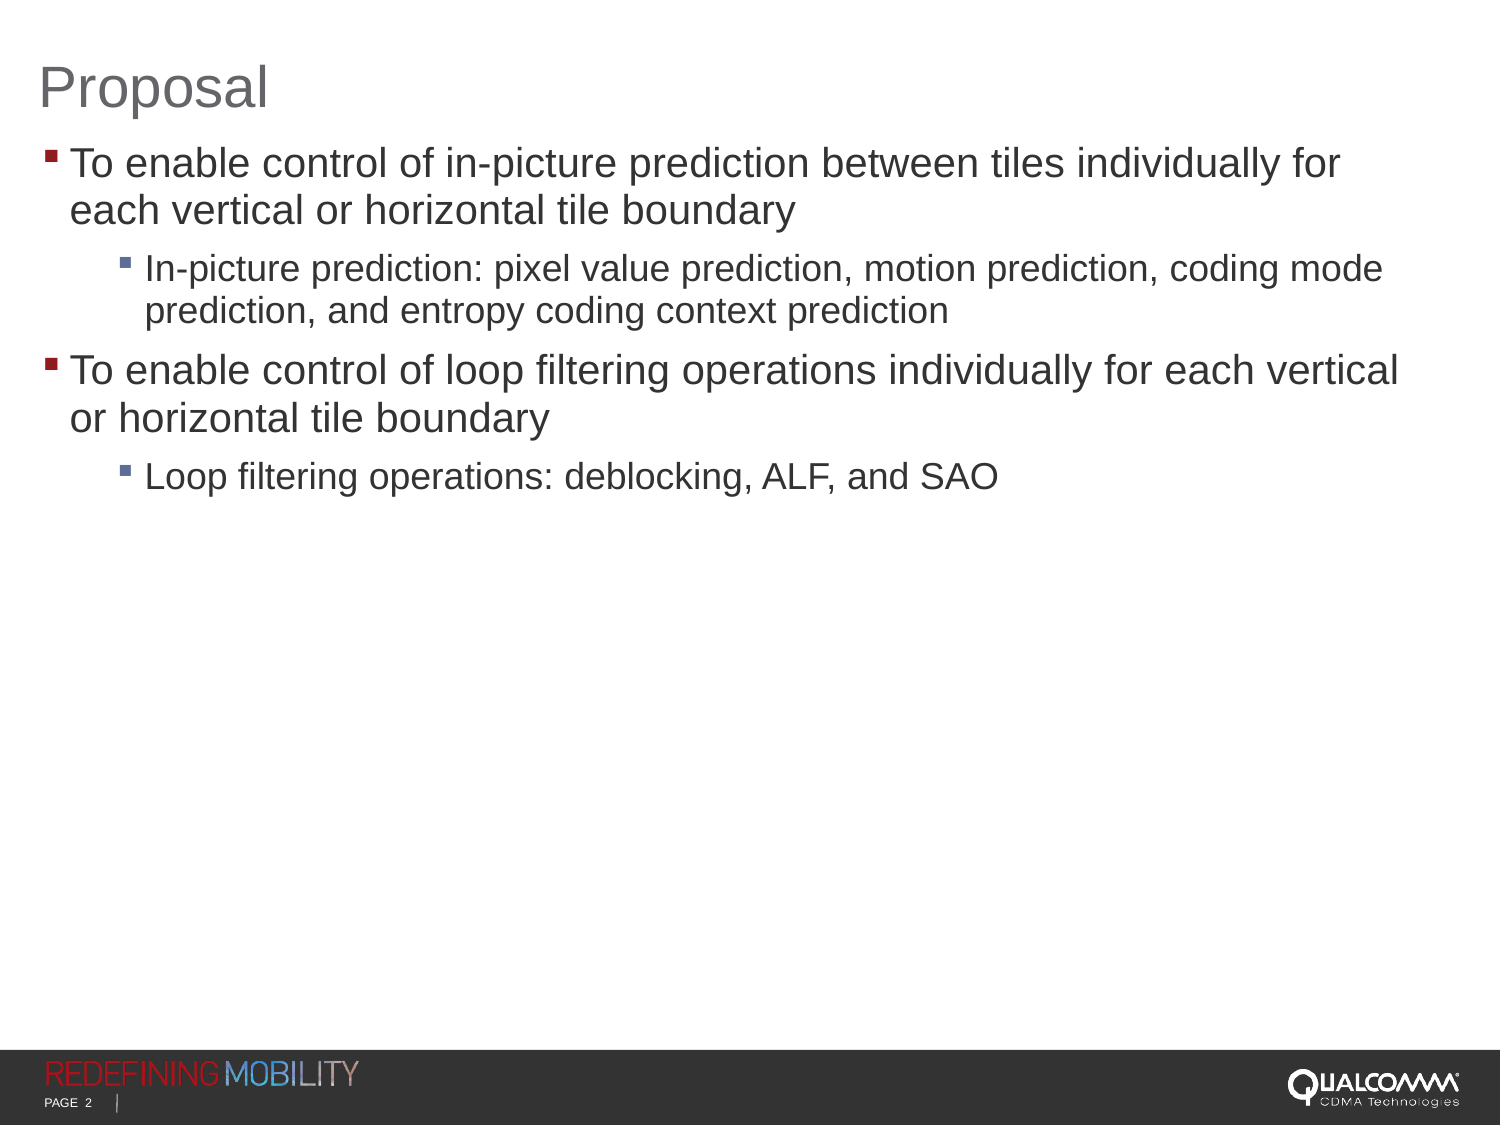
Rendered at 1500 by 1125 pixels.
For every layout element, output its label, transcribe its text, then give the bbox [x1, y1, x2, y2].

list To enable control of in-picture prediction between tiles individually for each vertical or horizontal tile boundary In-picture prediction: pixel value prediction, motion prediction, coding mode prediction, and entropy coding context prediction To enable control of loop filtering operations individually for each vertical or horizontal tile boundary Loop filtering operations: deblocking, ALF, and SAO [26, 131, 1457, 1004]
picture [1278, 1058, 1478, 1114]
picture [31, 1049, 369, 1098]
title Proposal [23, 44, 1457, 138]
